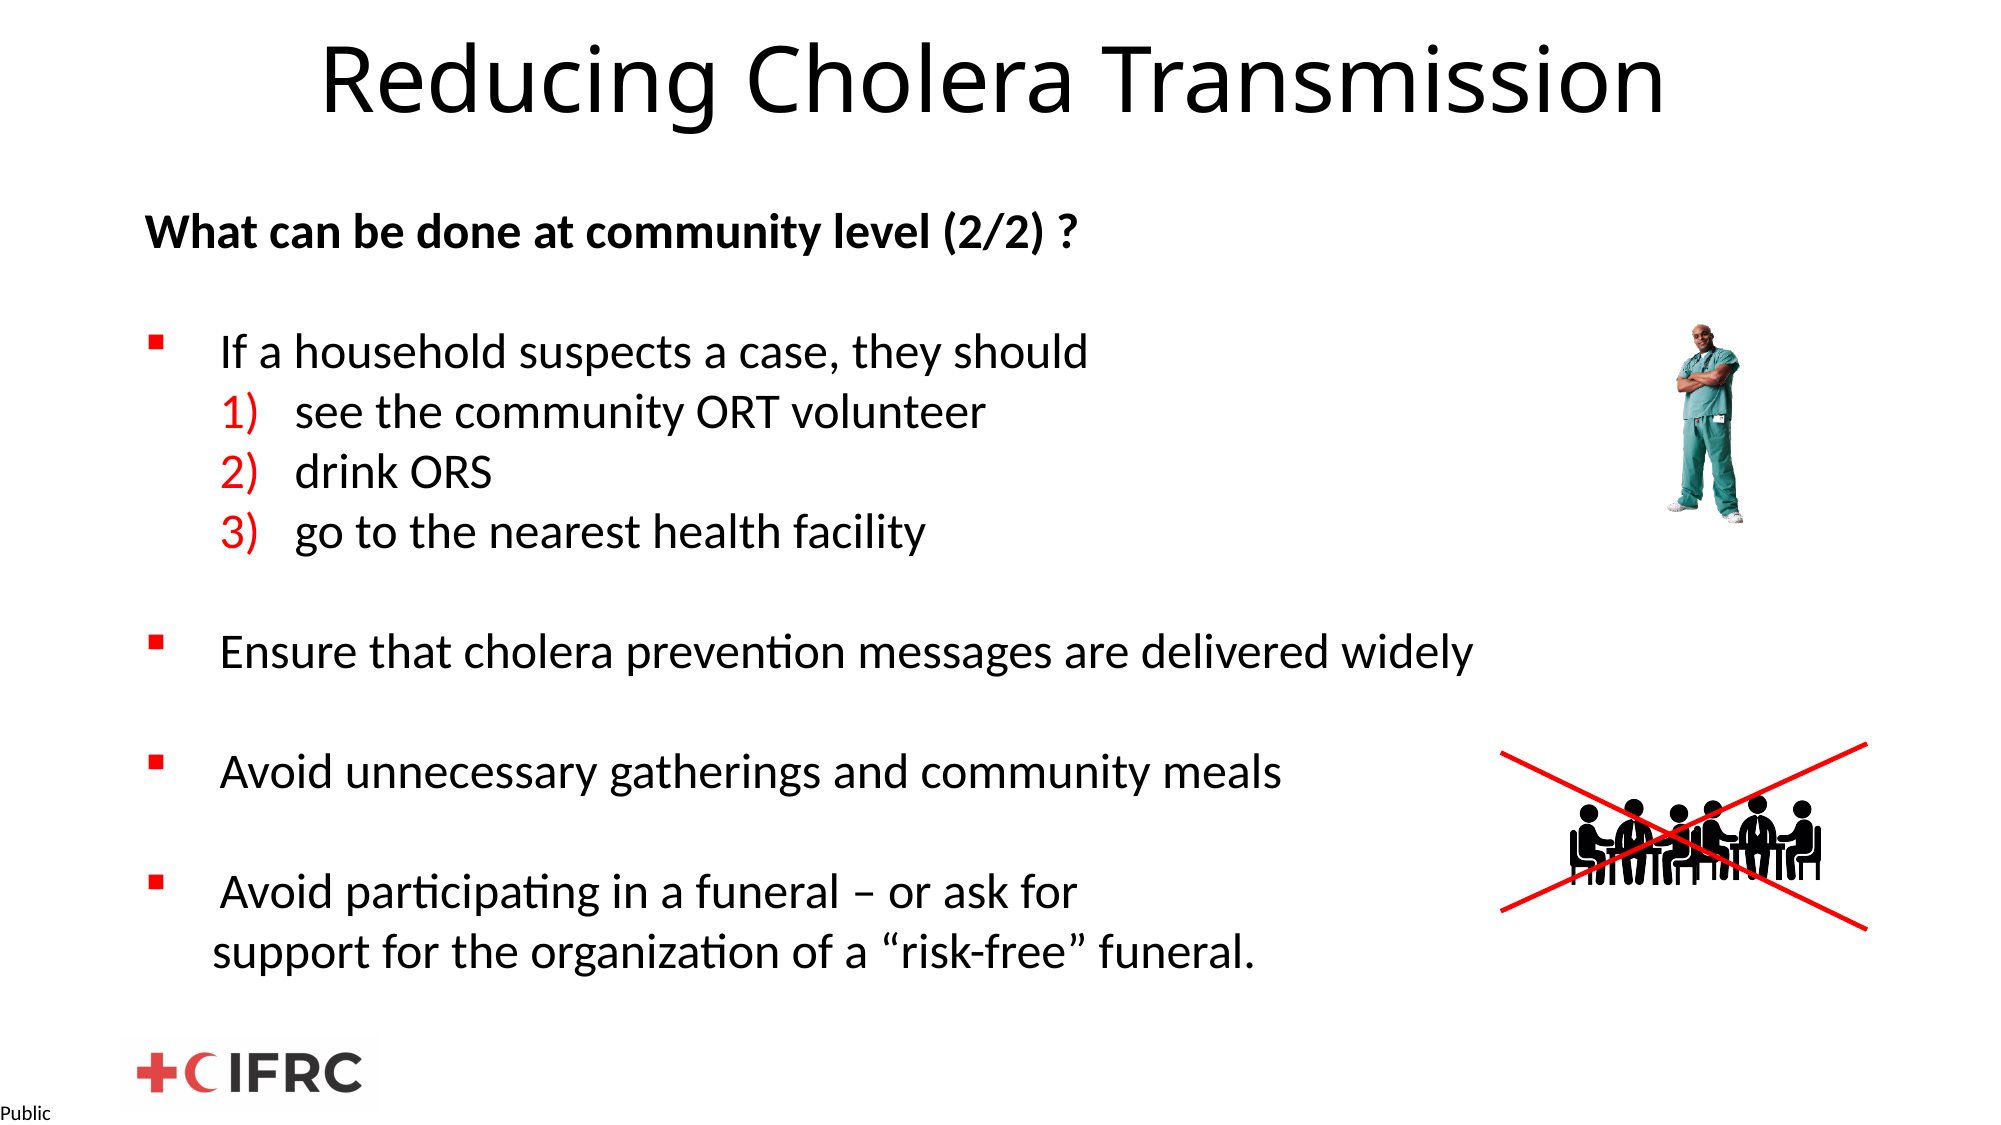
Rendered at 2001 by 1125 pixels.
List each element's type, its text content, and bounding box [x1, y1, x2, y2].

picture [1663, 320, 1747, 527]
picture [119, 1035, 381, 1111]
title Reducing Cholera Transmission [303, 0, 2000, 192]
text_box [1500, 743, 1868, 930]
text_box What can be done at community level (2/2) ? If a household suspects a case, they should see the community ORT volunteer drink ORS go to the nearest health facility Ensure that cholera prevention messages are delivered widely Avoid unnecessary gatherings and community meals Avoid participating in a funeral – or ask for support for the organization of a “risk-free” funeral. [129, 191, 1567, 987]
